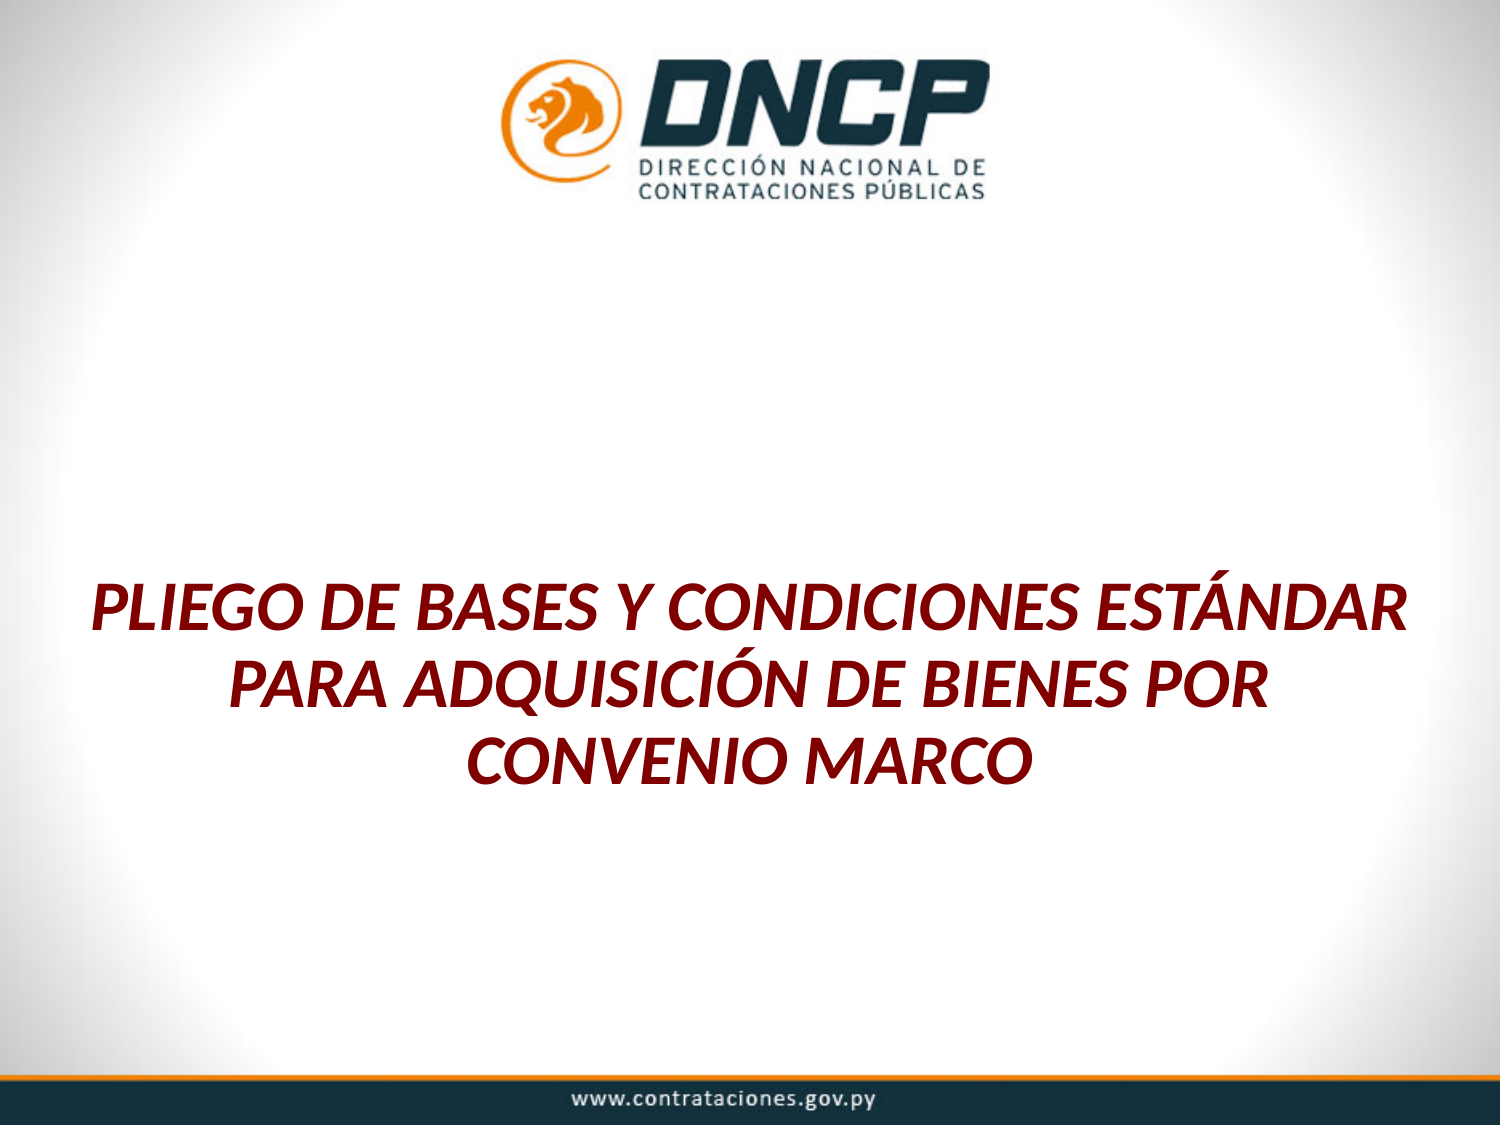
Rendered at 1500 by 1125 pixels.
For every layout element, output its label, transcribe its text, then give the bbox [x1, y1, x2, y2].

picture [0, 0, 1500, 1125]
title Pliego de Bases y Condiciones Estándar para adquisición de bienes por Convenio Marco [31, 317, 1469, 808]
